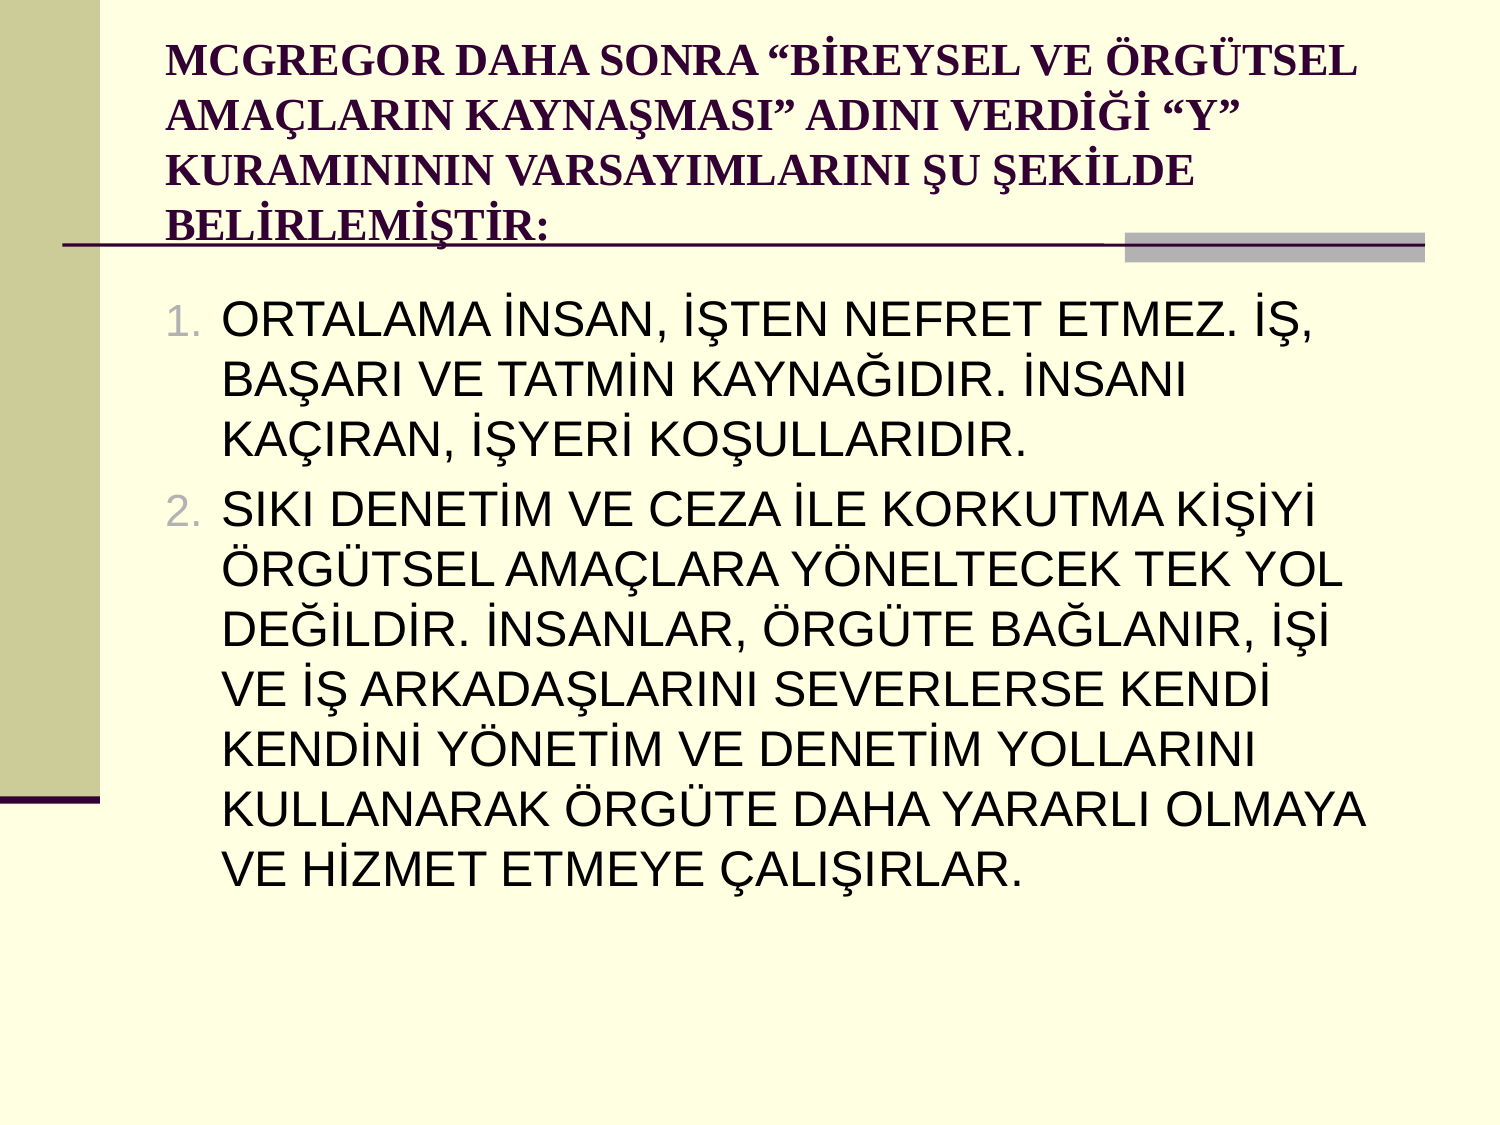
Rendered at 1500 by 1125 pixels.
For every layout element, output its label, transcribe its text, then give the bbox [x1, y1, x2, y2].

title MCGREGOR DAHA SONRA “BİREYSEL VE ÖRGÜTSEL AMAÇLARIN KAYNAŞMASI” ADINI VERDİĞİ “Y” KURAMINININ VARSAYIMLARINI ŞU ŞEKİLDE BELİRLEMİŞTİR: [149, 45, 1426, 234]
list ORTALAMA İNSAN, İŞTEN NEFRET ETMEZ. İŞ, BAŞARI VE TATMİN KAYNAĞIDIR. İNSANI KAÇIRAN, İŞYERİ KOŞULLARIDIR. SIKI DENETİM VE CEZA İLE KORKUTMA KİŞİYİ ÖRGÜTSEL AMAÇLARA YÖNELTECEK TEK YOL DEĞİLDİR. İNSANLAR, ÖRGÜTE BAĞLANIR, İŞİ VE İŞ ARKADAŞLARINI SEVERLERSE KENDİ KENDİNİ YÖNETİM VE DENETİM YOLLARINI KULLANARAK ÖRGÜTE DAHA YARARLI OLMAYA VE HİZMET ETMEYE ÇALIŞIRLAR. [149, 278, 1426, 1006]
